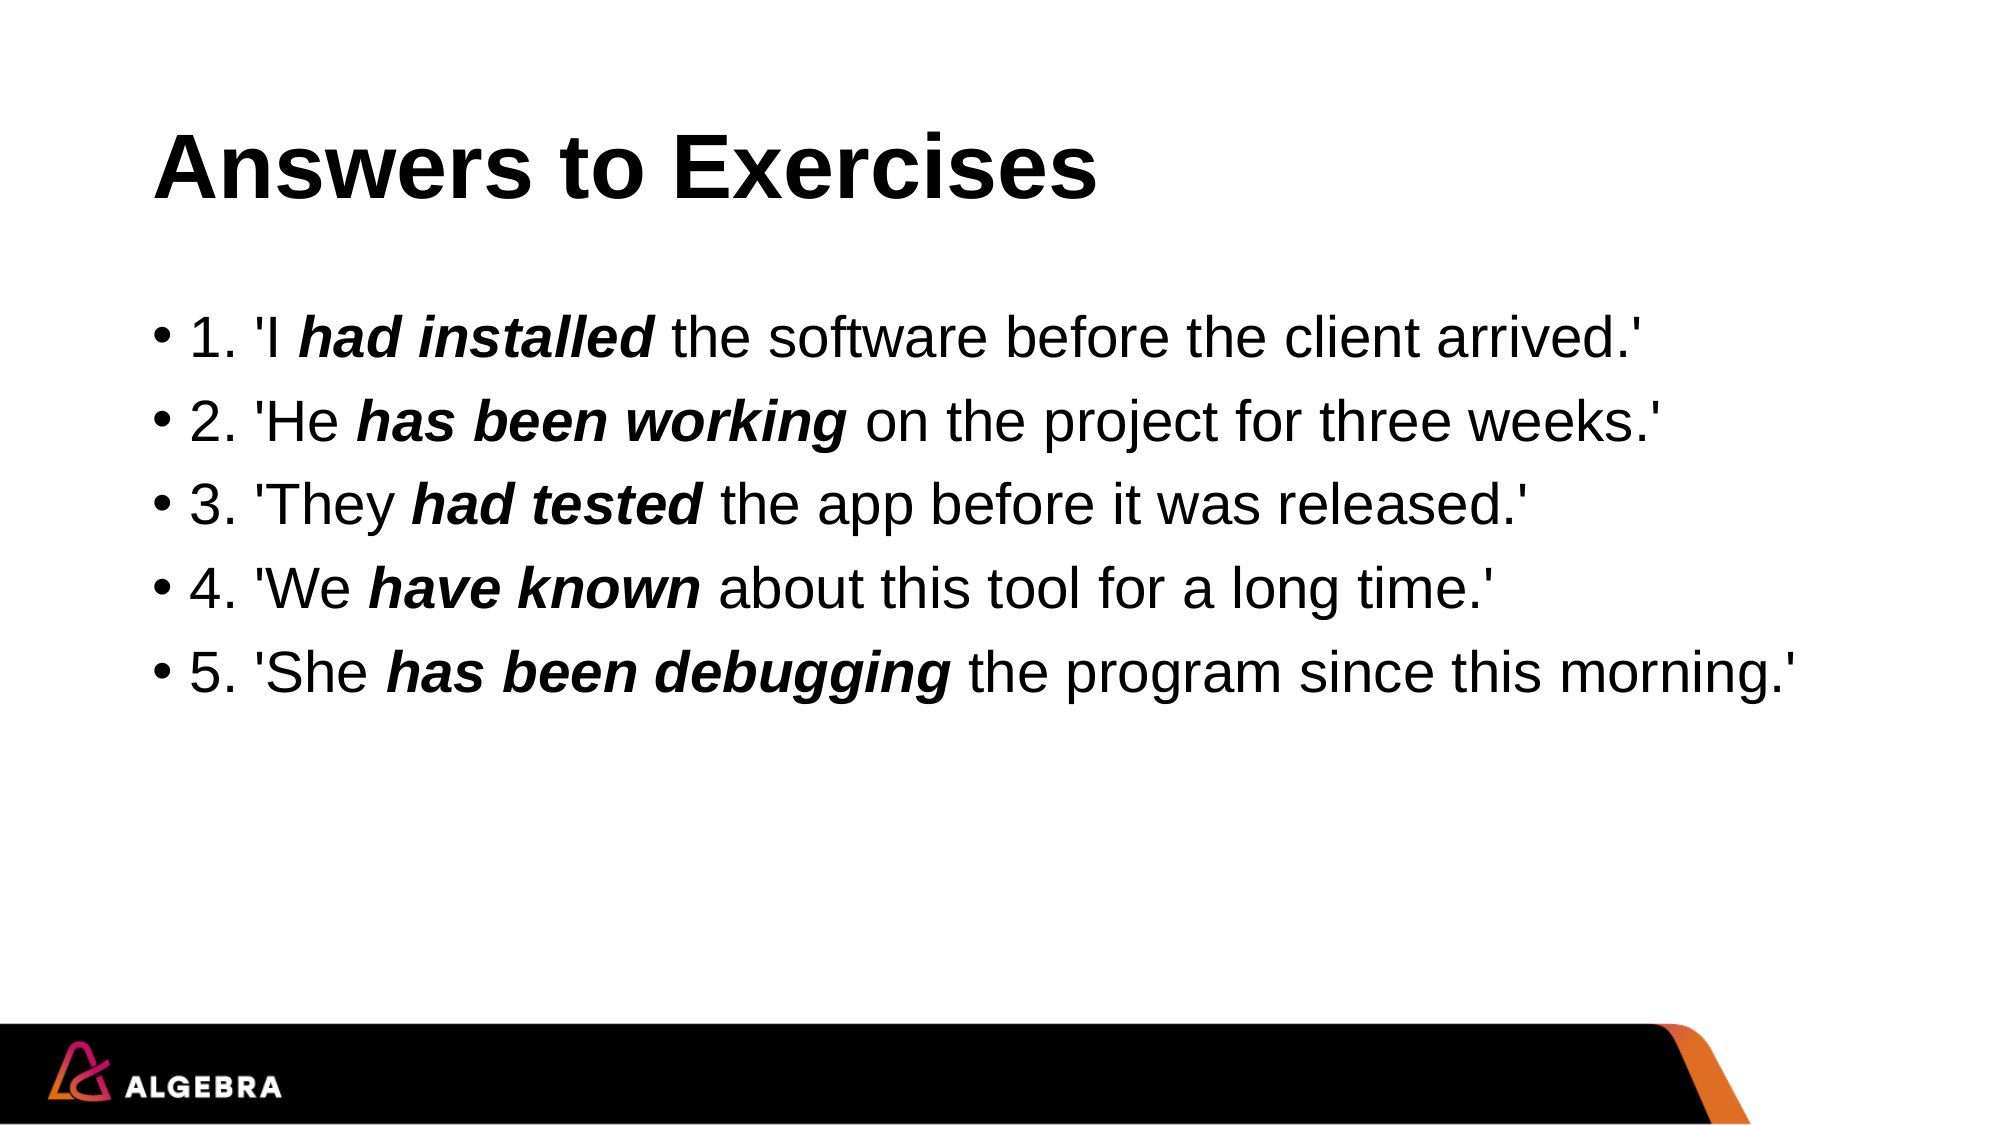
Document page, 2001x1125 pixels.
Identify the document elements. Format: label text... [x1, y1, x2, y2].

list 1. 'I had installed the software before the client arrived.' 2. 'He has been working on the project for three weeks.' 3. 'They had tested the app before it was released.' 4. 'We have known about this tool for a long time.' 5. 'She has been debugging the program since this morning.' [137, 299, 1863, 1014]
title Answers to Exercises [137, 59, 1863, 278]
picture [0, 1023, 1958, 1125]
